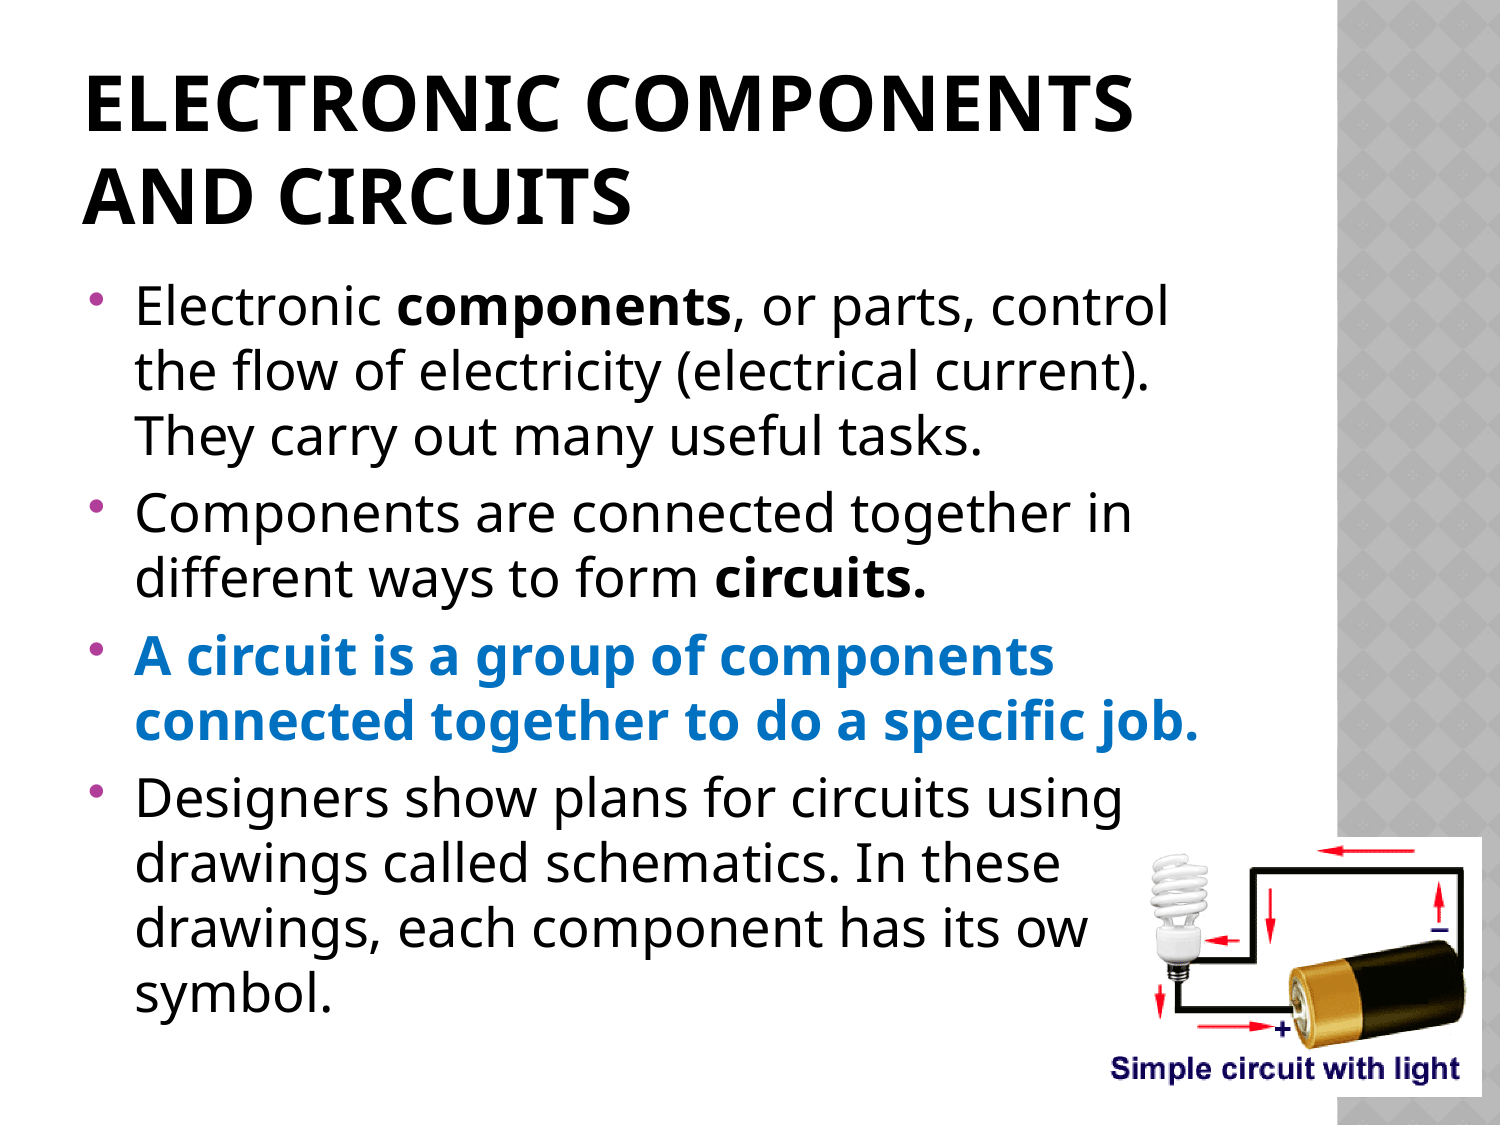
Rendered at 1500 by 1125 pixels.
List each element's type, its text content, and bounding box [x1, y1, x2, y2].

picture [1093, 837, 1482, 1097]
list Electronic components, or parts, control the flow of electricity (electrical current). They carry out many useful tasks. Components are connected together in different ways to form circuits. A circuit is a group of components connected together to do a specific job. Designers show plans for circuits using drawings called schematics. In these drawings, each component has its own symbol. [75, 264, 1263, 1059]
title Electronic components and circuits [75, 52, 1263, 240]
